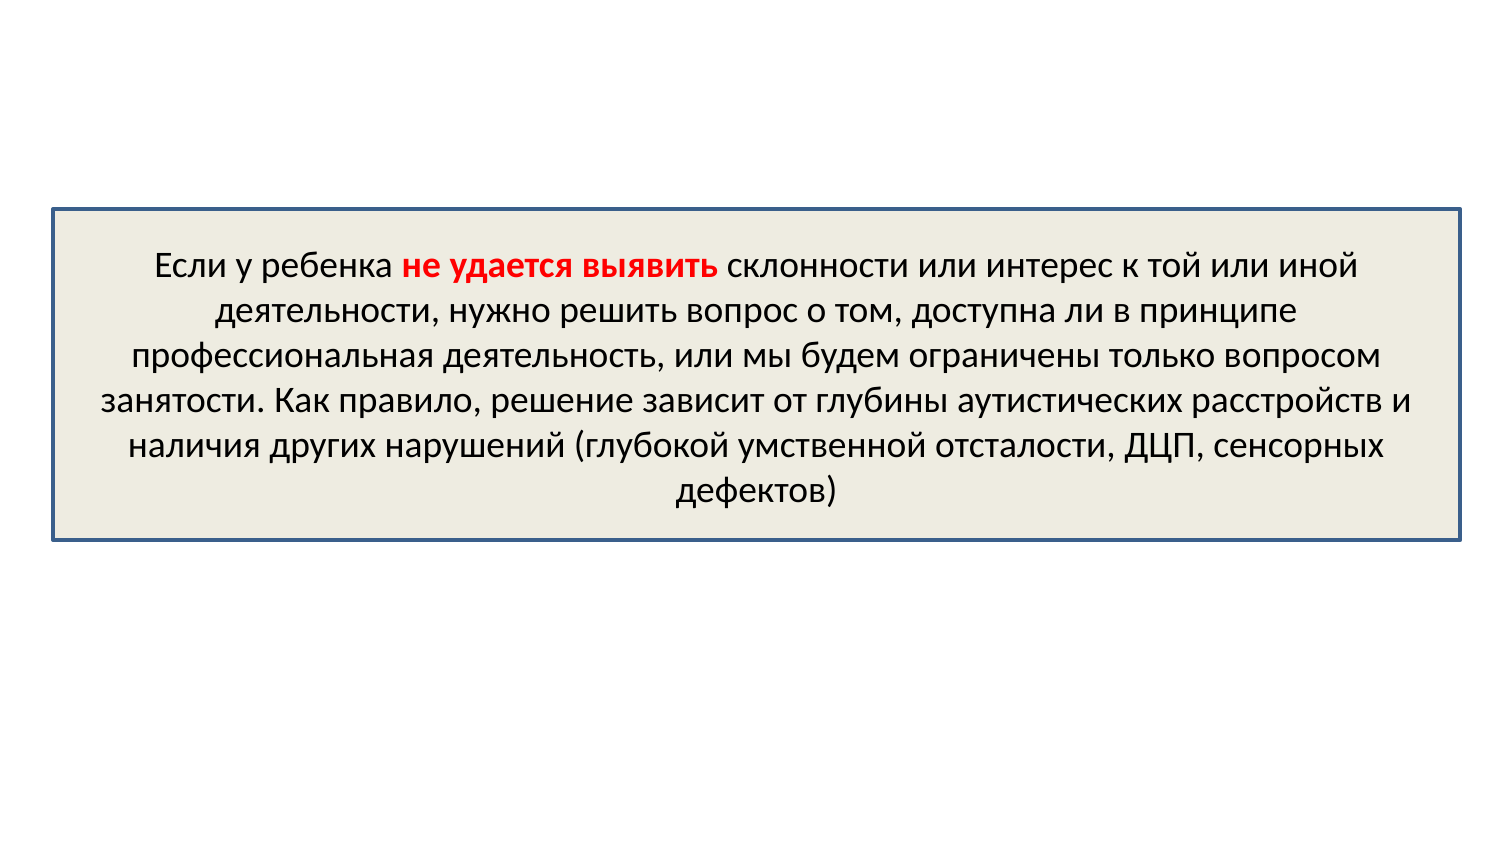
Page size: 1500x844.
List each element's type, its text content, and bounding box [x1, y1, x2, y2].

text_box Если у ребенка не удается выявить склонности или интерес к той или иной деятельности, нужно решить вопрос о том, доступна ли в принципе профессиональная деятельность, или мы будем ограничены только вопросом занятости. Как правило, решение зависит от глубины аутистических расстройств и наличия других нарушений (глубокой умственной отсталости, ДЦП, сенсорных дефектов) [51, 207, 1462, 542]
